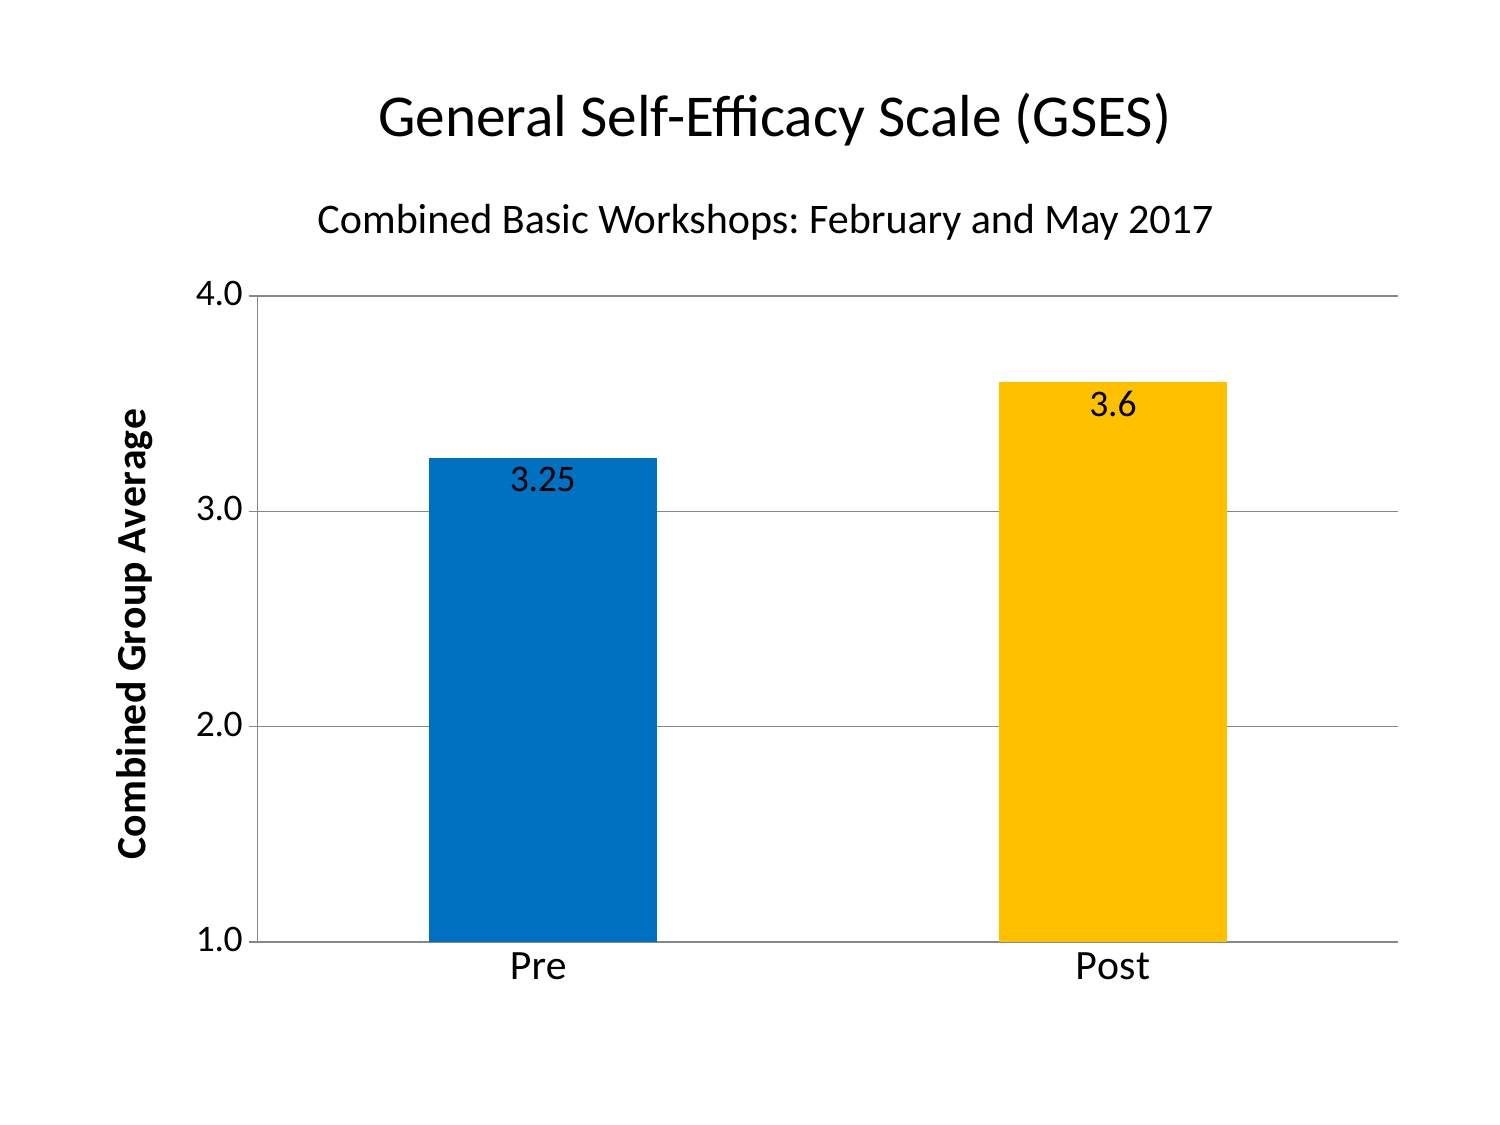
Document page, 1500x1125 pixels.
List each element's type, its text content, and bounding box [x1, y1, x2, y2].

chart [74, 262, 1426, 1006]
text_box General Self-Efficacy Scale (GSES) Combined Basic Workshops: February and May 2017 [99, 70, 1450, 258]
